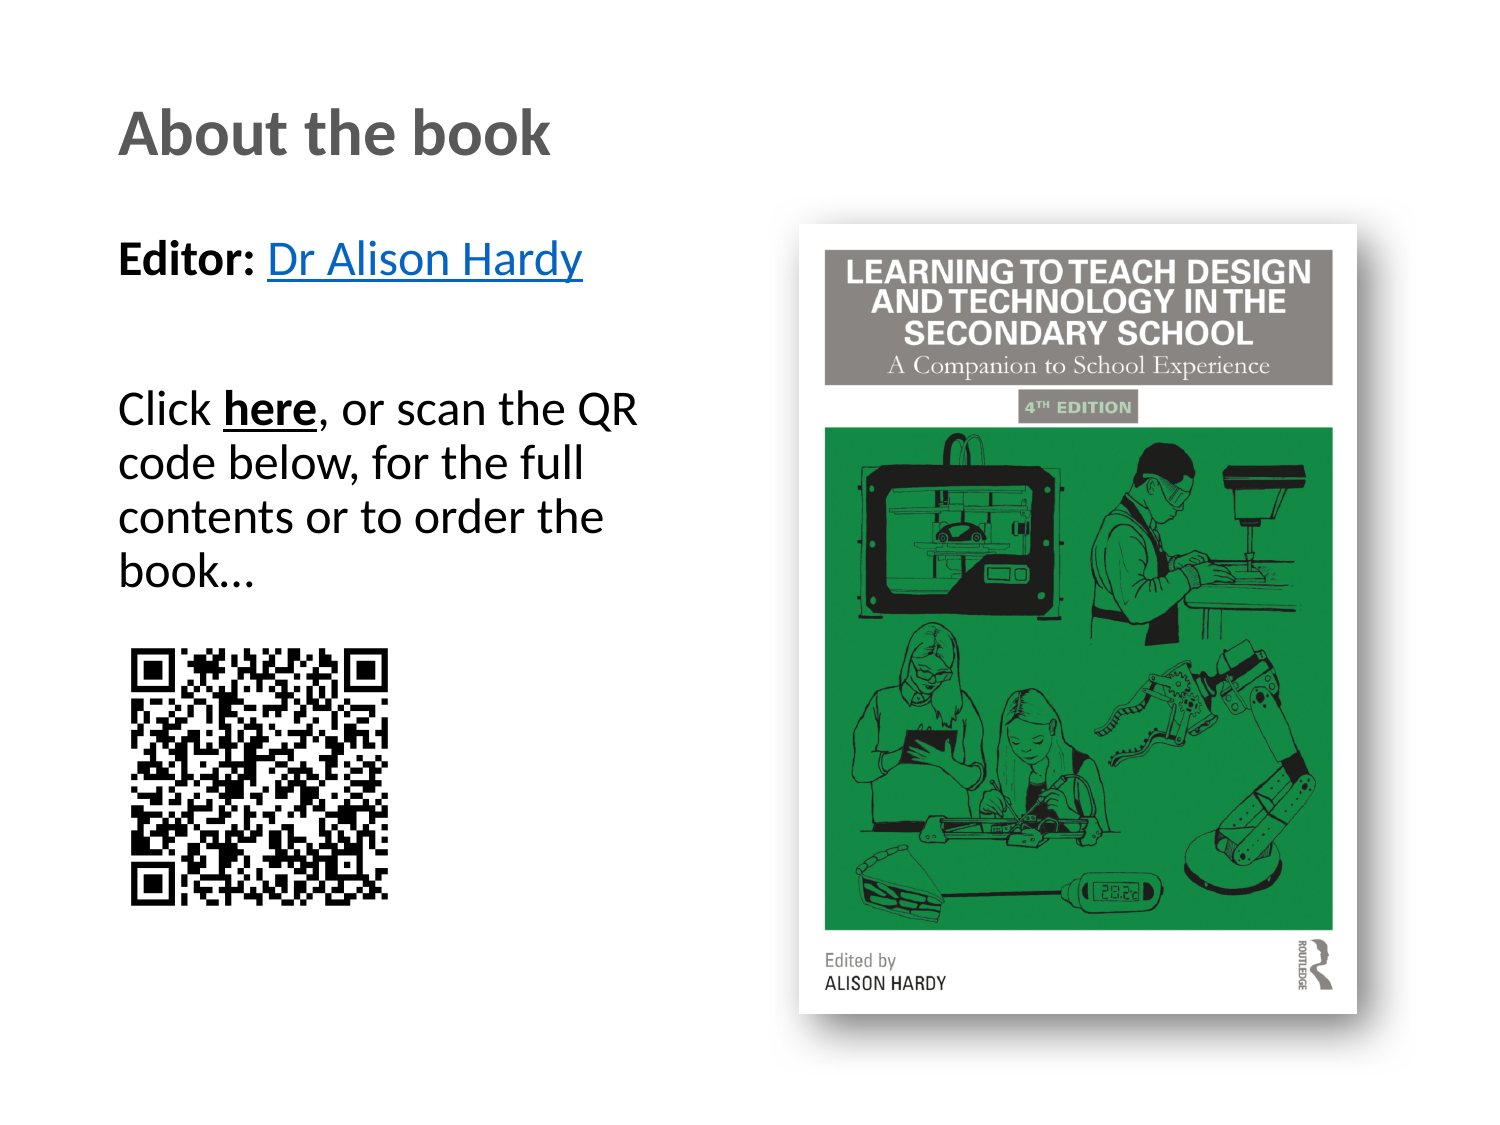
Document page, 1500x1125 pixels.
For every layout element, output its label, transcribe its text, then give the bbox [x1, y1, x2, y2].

picture [103, 620, 416, 934]
list Editor: Dr Alison Hardy Click here, or scan the QR code below, for the full contents or to order the book… [103, 224, 741, 1017]
title About the book [103, 59, 1397, 208]
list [799, 224, 1357, 1014]
